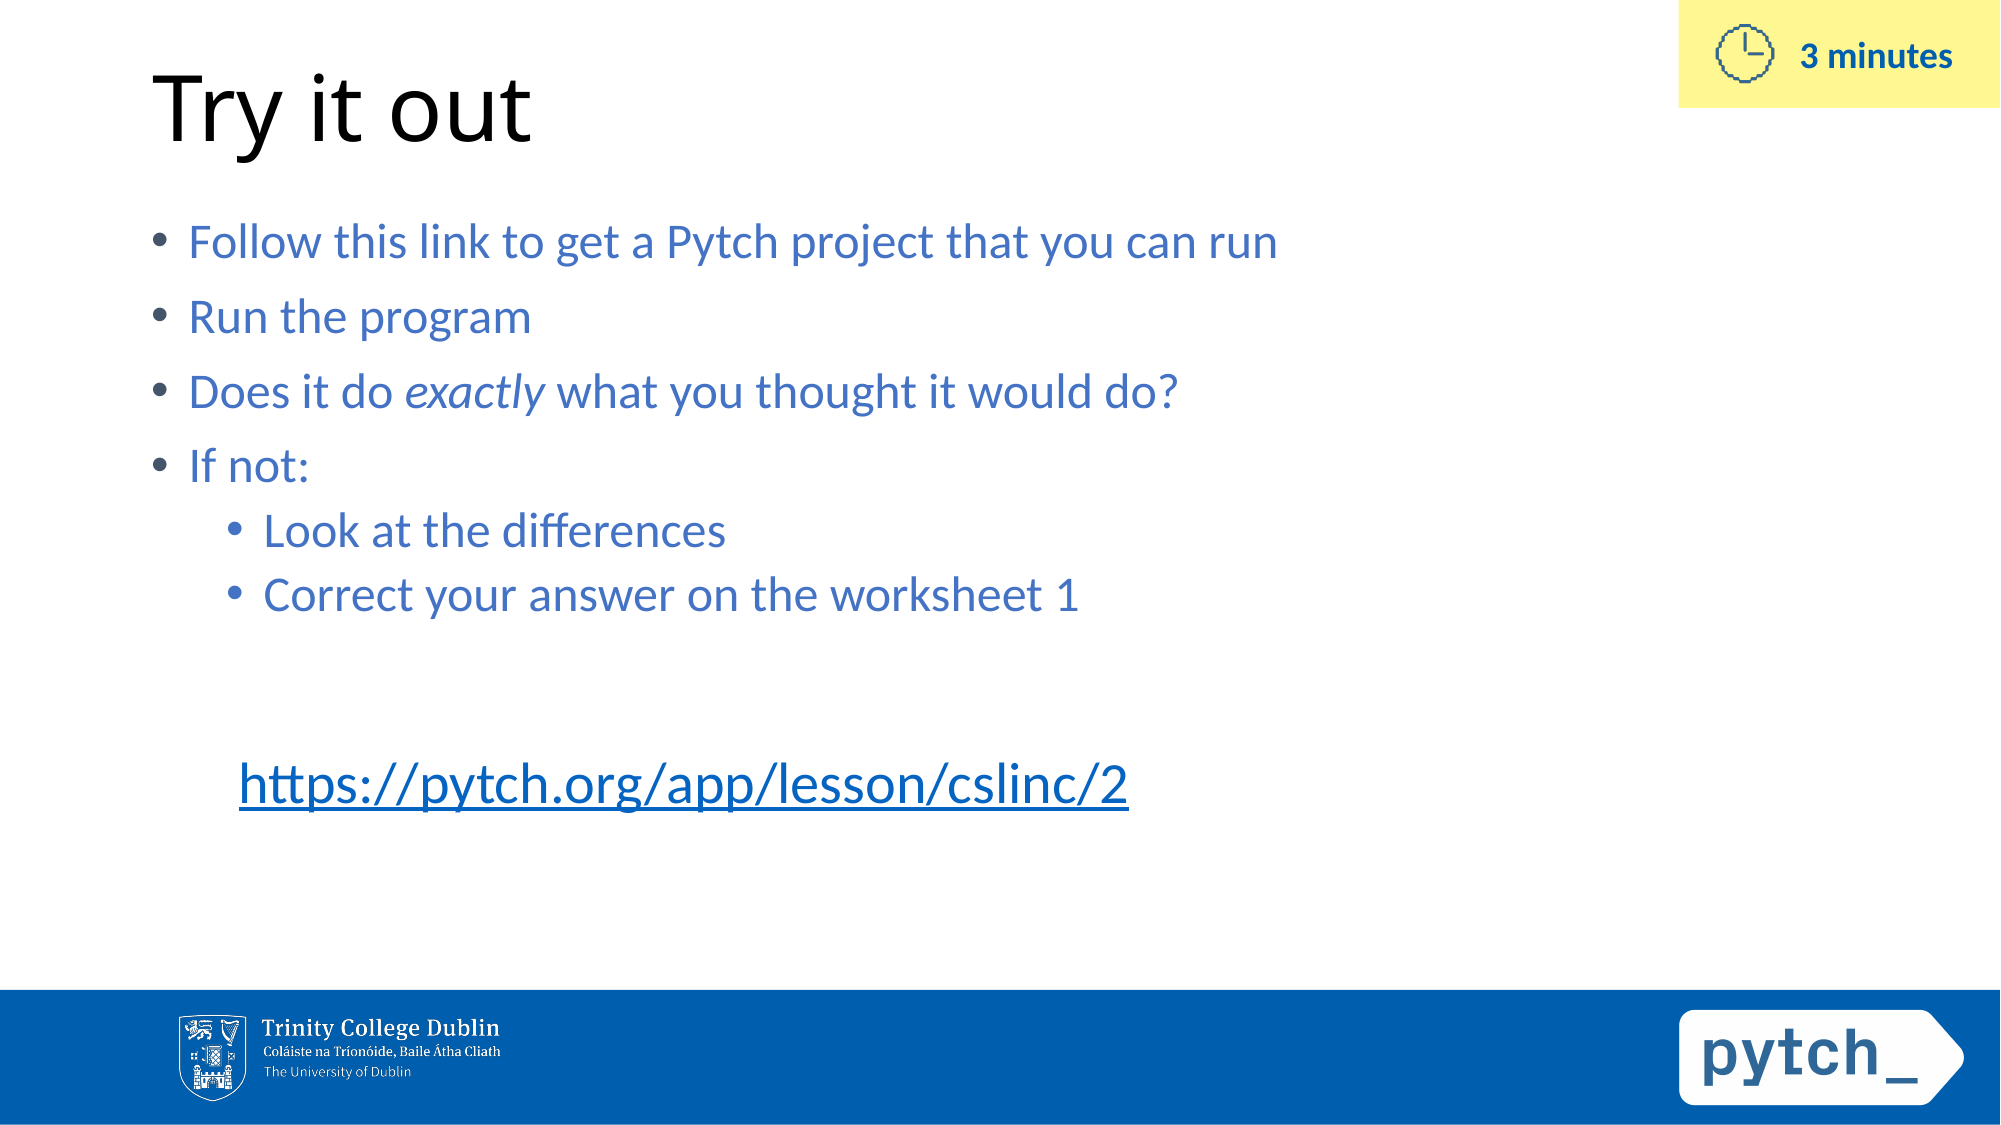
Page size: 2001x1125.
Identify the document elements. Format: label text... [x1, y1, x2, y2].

list Follow this link to get a Pytch project that you can run Run the program Does it do exactly what you thought it would do? If not: Look at the differences Correct your answer on the worksheet 1 [136, 207, 1777, 677]
text_box https://pytch.org/app/lesson/cslinc/2 [224, 737, 1318, 823]
picture [1590, 894, 2001, 1125]
picture [178, 1014, 502, 1102]
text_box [1678, 0, 2000, 108]
title Try it out [137, 33, 1863, 189]
